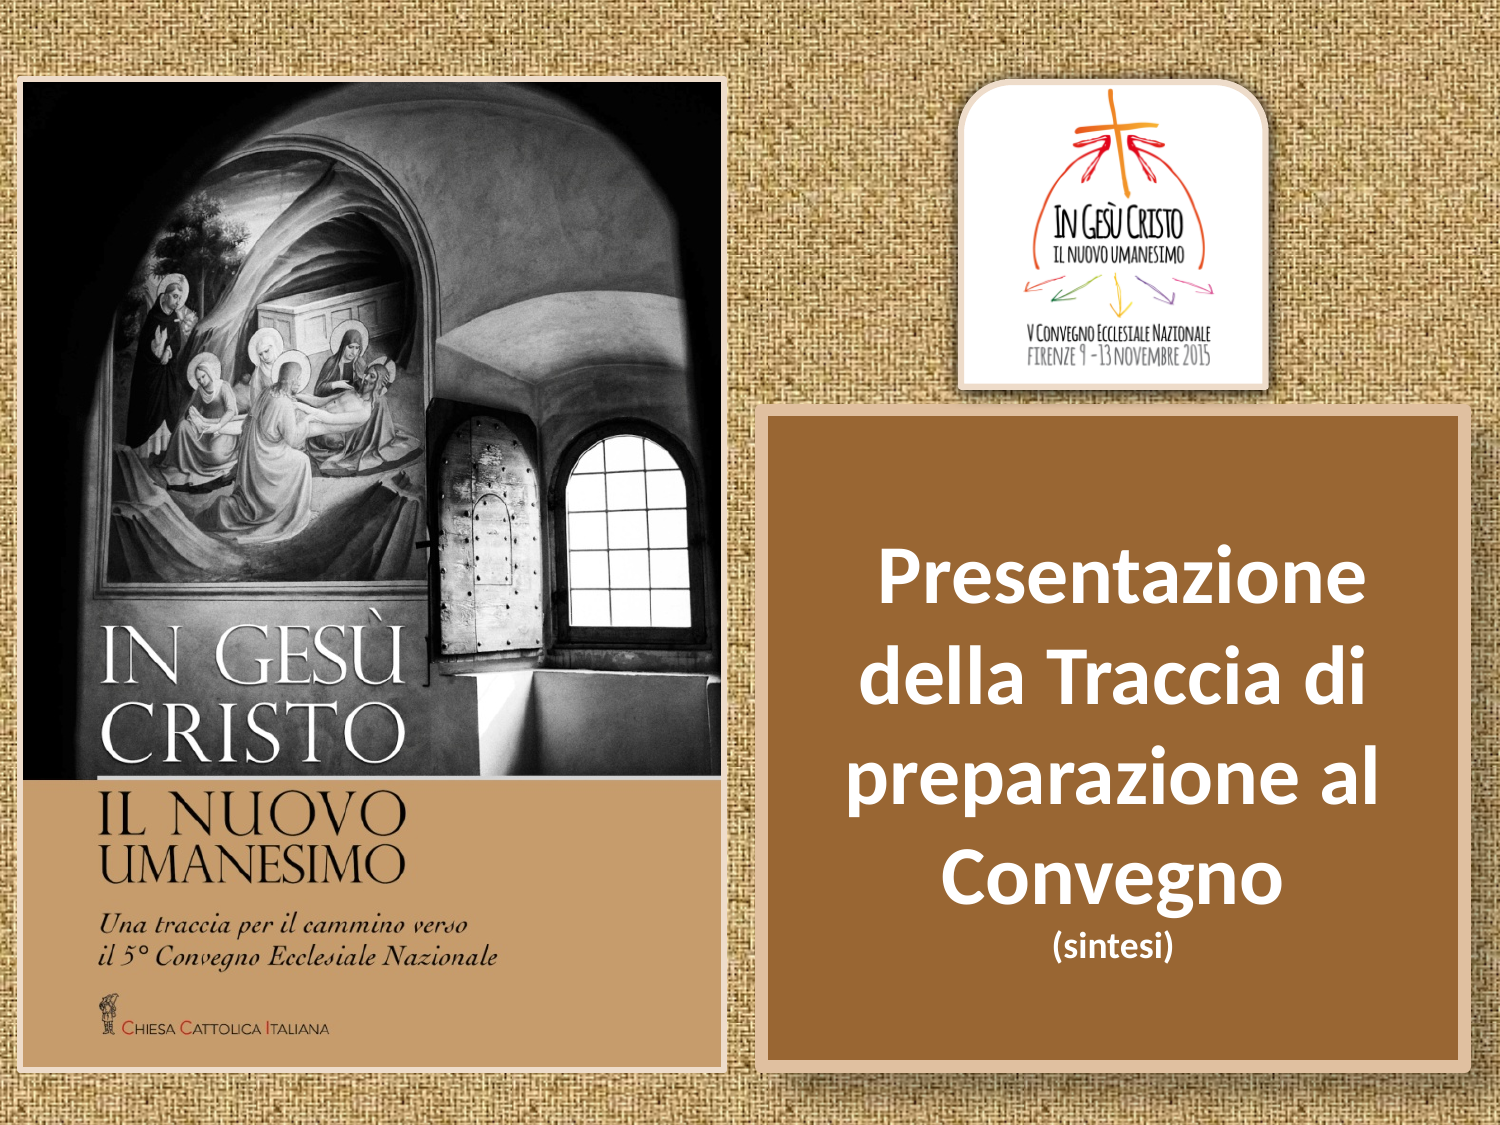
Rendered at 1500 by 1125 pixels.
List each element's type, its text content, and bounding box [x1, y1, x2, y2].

picture [0, 0, 1500, 1125]
title Presentazione della Traccia di preparazione al Convegno (sintesi) [761, 410, 1465, 1067]
